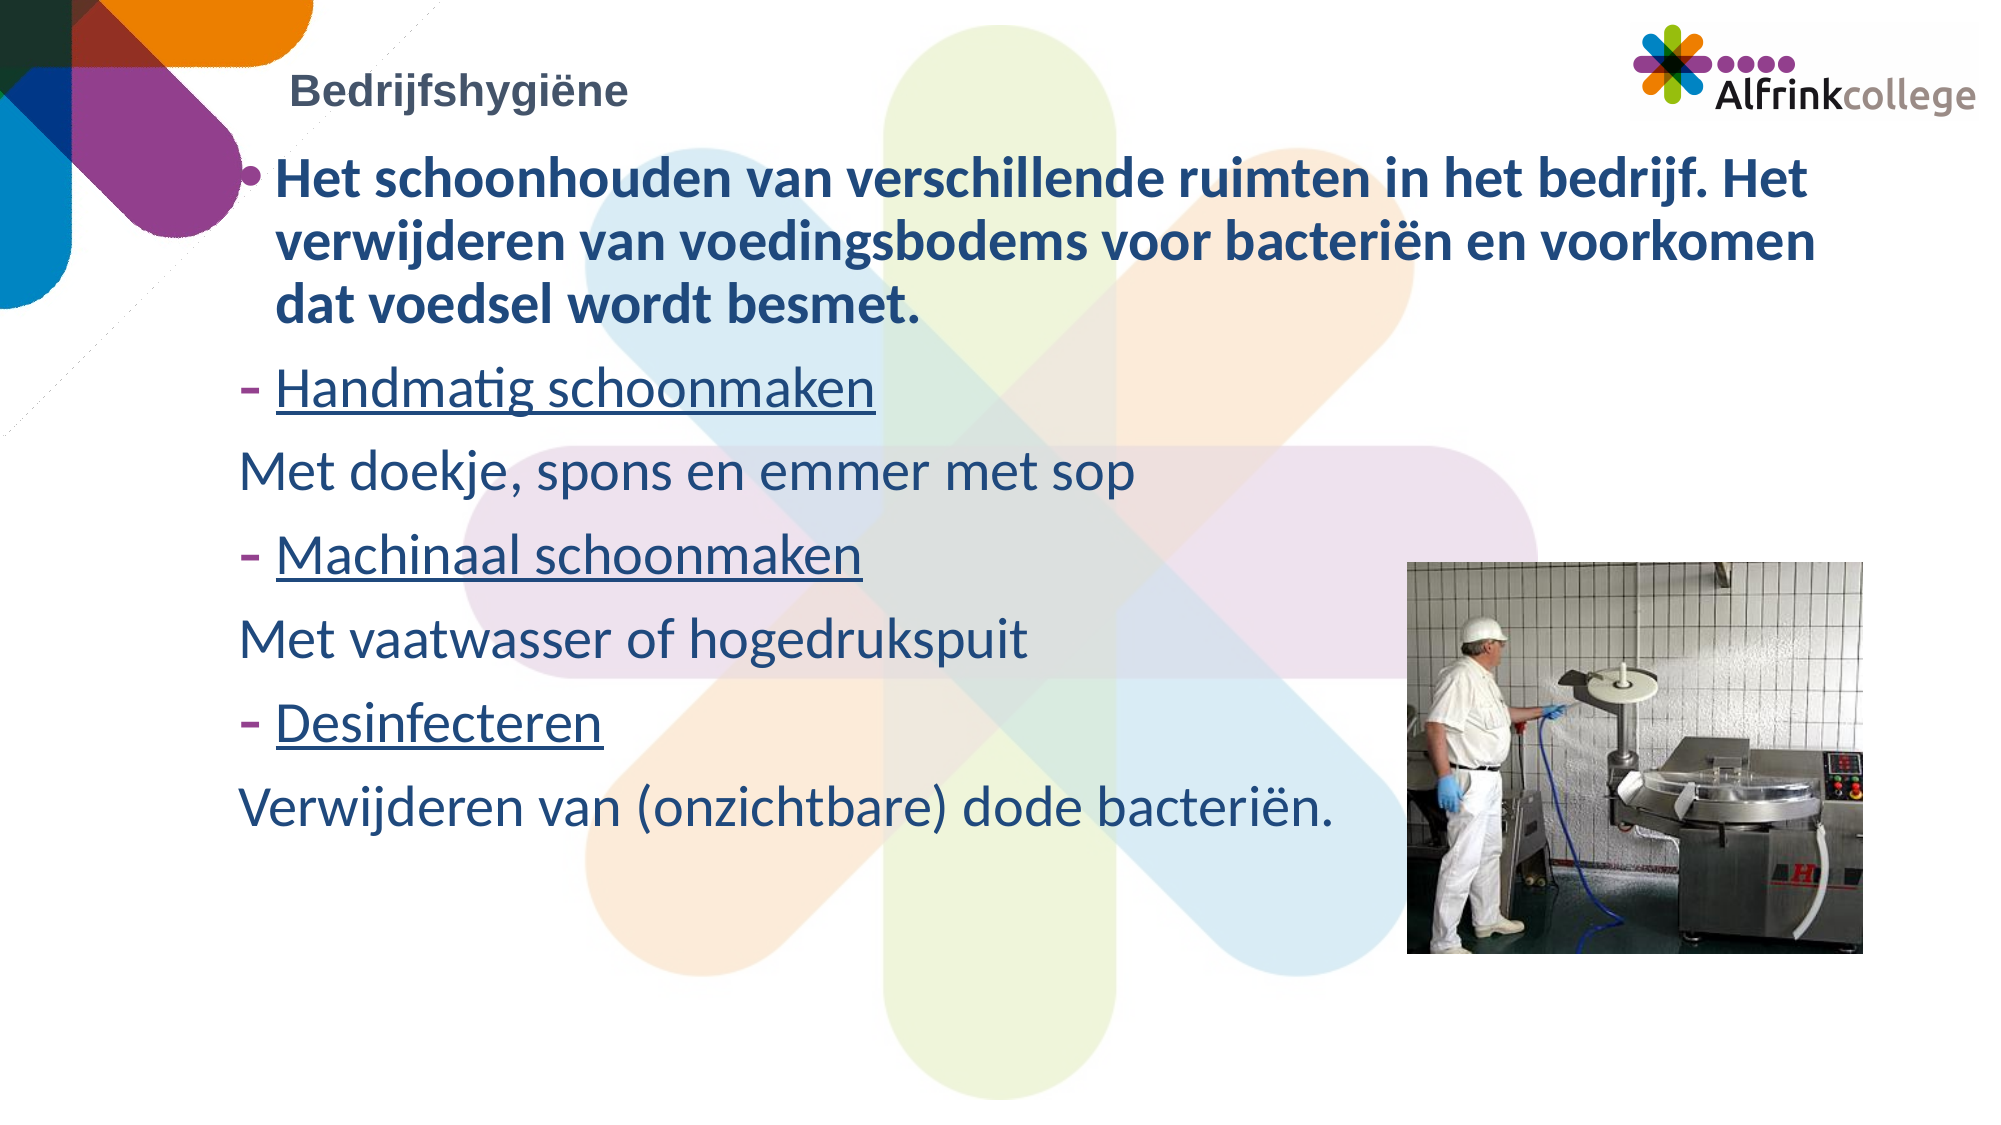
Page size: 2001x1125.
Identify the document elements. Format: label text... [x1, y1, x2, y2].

title Bedrijfshygiëne [274, 59, 1689, 139]
picture [1630, 22, 1979, 121]
picture [1407, 562, 1863, 954]
picture [0, 0, 440, 436]
list Het schoonhouden van verschillende ruimten in het bedrijf. Het verwijderen van voedingsbodems voor bacteriën en voorkomen dat voedsel wordt besmet. Handmatig schoonmaken Met doekje, spons en emmer met sop Machinaal schoonmaken Met vaatwasser of hogedrukspuit Desinfecteren Verwijderen van (onzichtbare) dode bacteriën. [223, 139, 1863, 1014]
